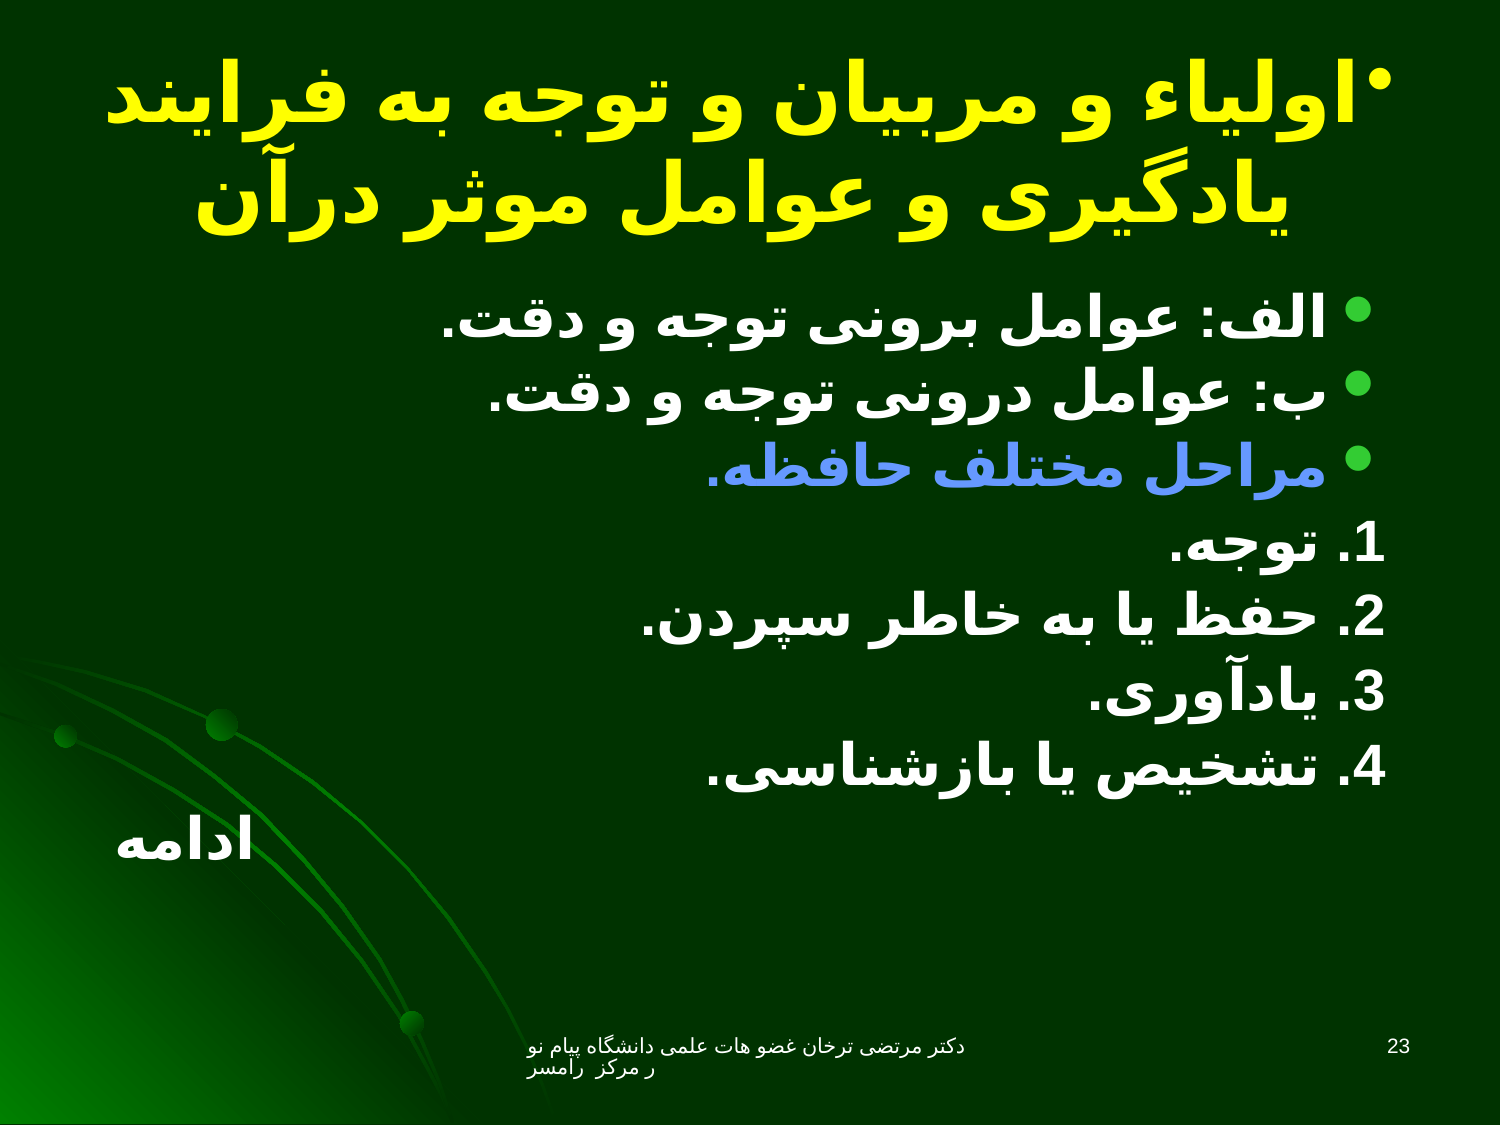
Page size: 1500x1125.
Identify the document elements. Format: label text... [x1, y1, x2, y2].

footer دکتر مرتضی ترخان غضو هات علمی دانشگاه پیام نور مرکز رامسر [512, 1024, 988, 1101]
list الف: عوامل برونی توجه و دقت. ب: عوامل درونی توجه و دقت. مراحل مختلف حافظه. 1. توجه. 2. حفظ یا به خاطر سپردن. 3. یادآوری. 4. تشخیص یا بازشناسی. ادامه [99, 279, 1401, 993]
slide_number 23 [1074, 1024, 1426, 1101]
title اولیاء و مربیان و توجه به فرایند یادگیری و عوامل موثر درآن [74, 45, 1426, 233]
